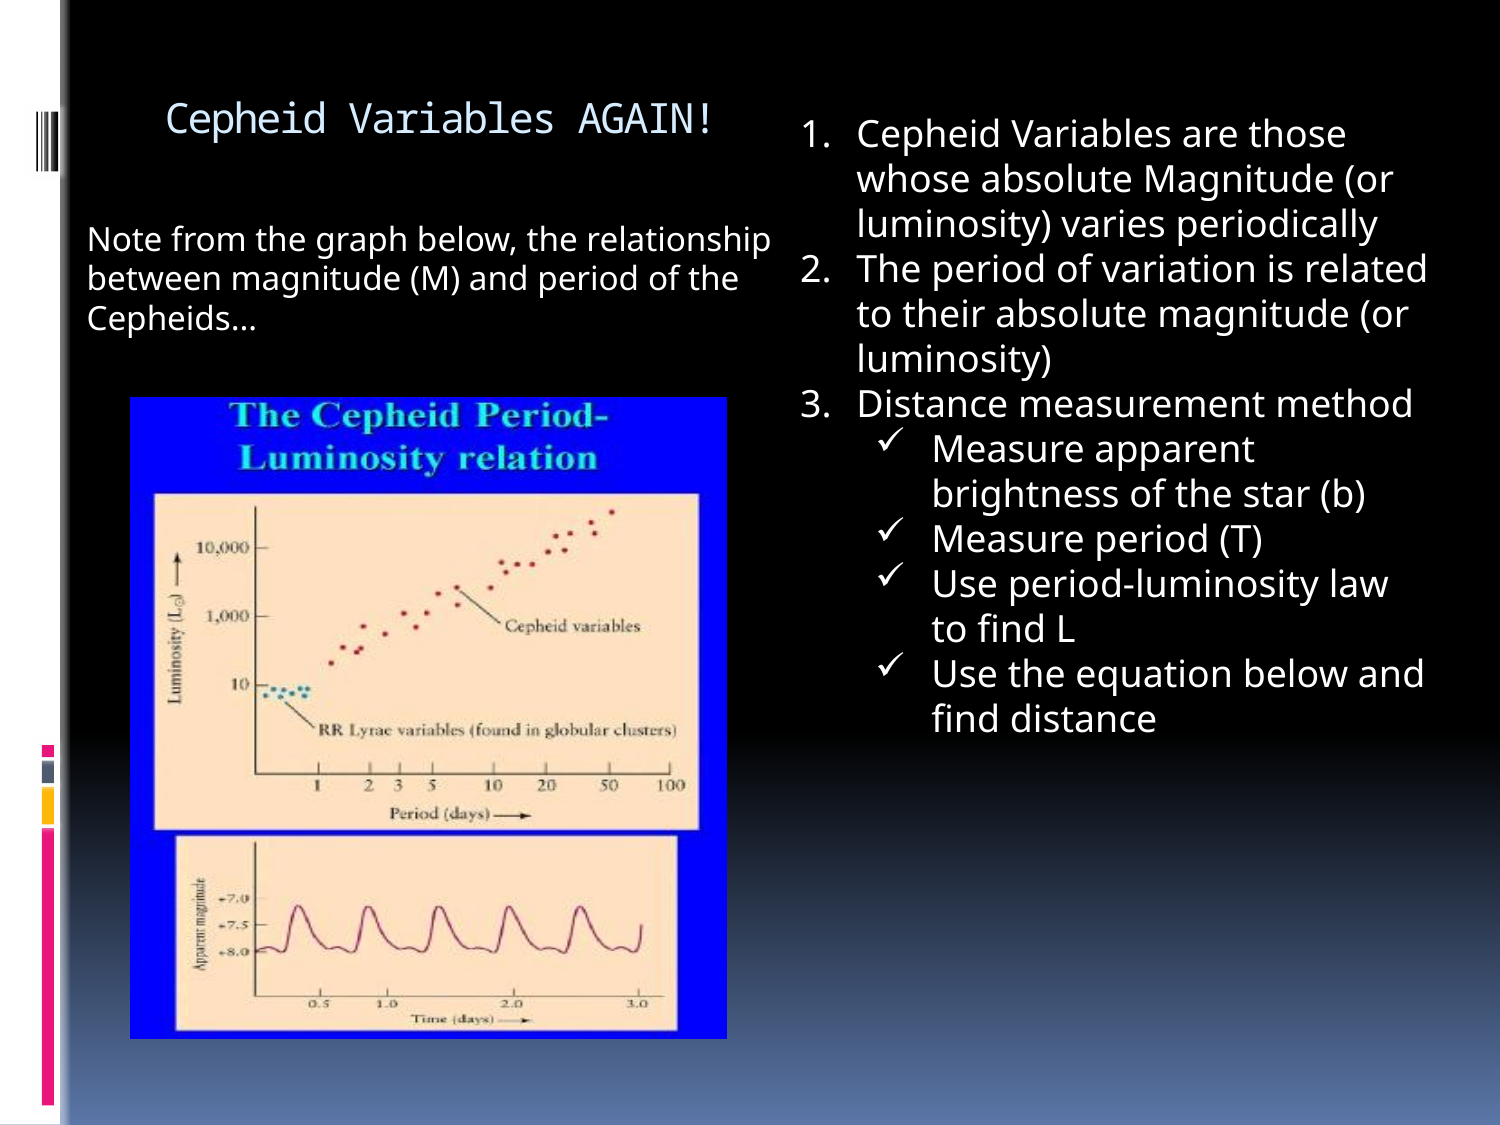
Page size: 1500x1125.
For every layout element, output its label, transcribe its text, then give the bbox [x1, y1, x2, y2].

text_box Note from the graph below, the relationship between magnitude (M) and period of the Cepheids… [71, 210, 840, 345]
text_box Cepheid Variables are those whose absolute Magnitude (or luminosity) varies periodically The period of variation is related to their absolute magnitude (or luminosity) Distance measurement method Measure apparent brightness of the star (b) Measure period (T) Use period-luminosity law to find L Use the equation below and find distance [785, 102, 1448, 793]
title Cepheid Variables AGAIN! [150, 83, 762, 210]
picture [130, 396, 727, 1039]
